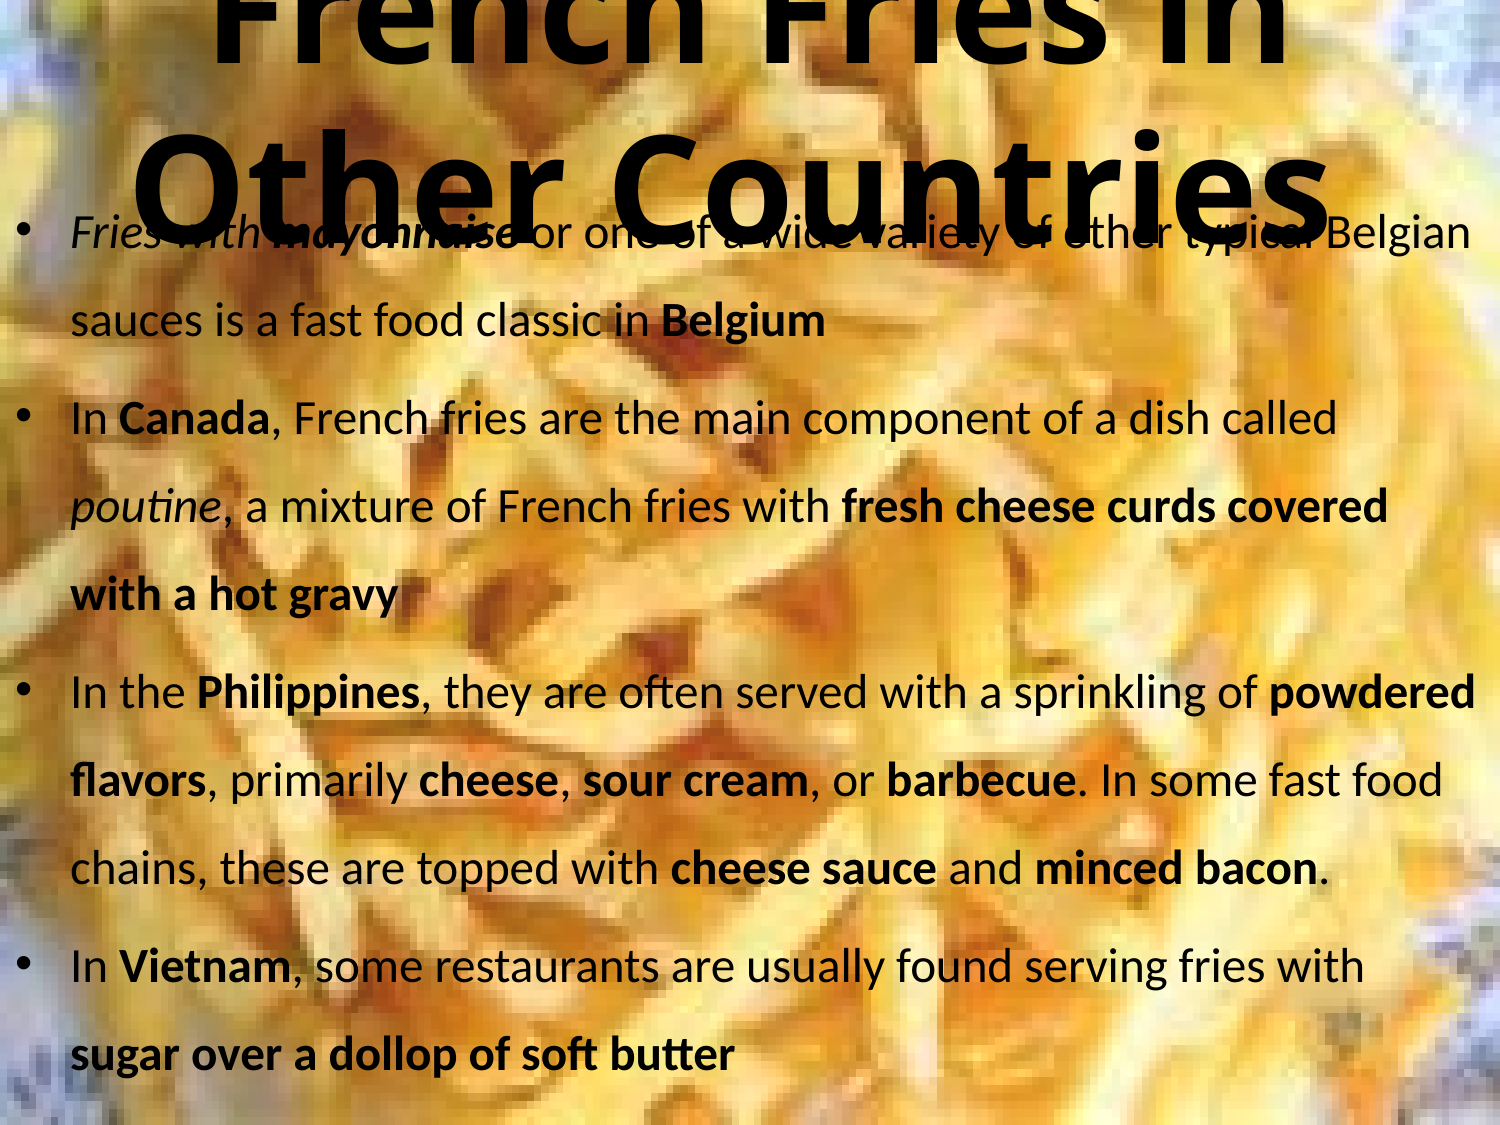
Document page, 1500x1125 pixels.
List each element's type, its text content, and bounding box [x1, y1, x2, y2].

title French Fries in Other Countries [0, 0, 1500, 162]
list Fries with mayonnaise or one of a wide variety of other typical Belgian sauces is a fast food classic in Belgium In Canada, French fries are the main component of a dish called poutine, a mixture of French fries with fresh cheese curds covered with a hot gravy In the Philippines, they are often served with a sprinkling of powdered flavors, primarily cheese, sour cream, or barbecue. In some fast food chains, these are topped with cheese sauce and minced bacon. In Vietnam, some restaurants are usually found serving fries with sugar over a dollop of soft butter [0, 162, 1500, 1125]
